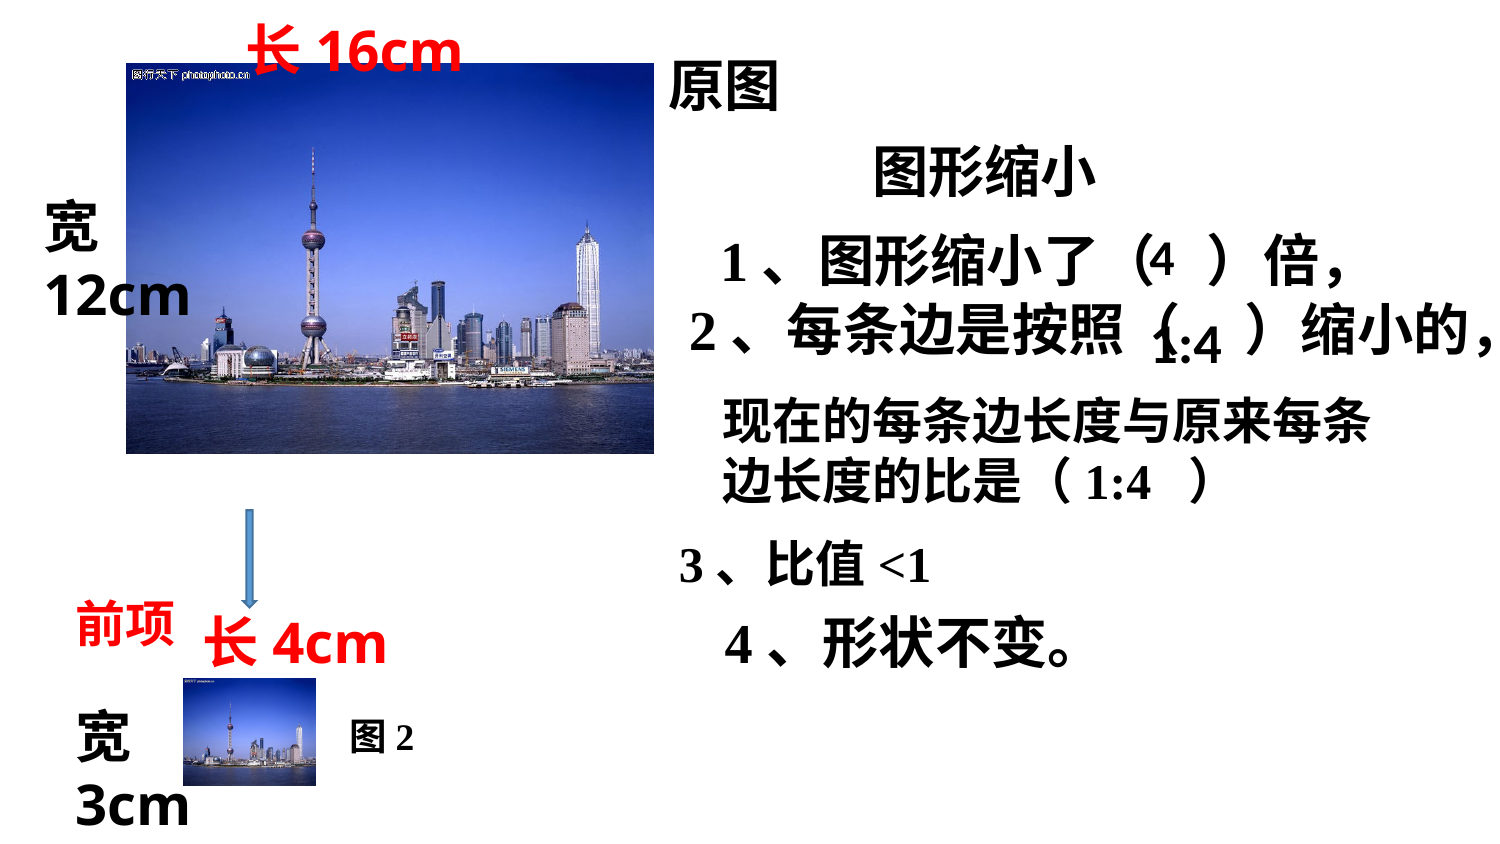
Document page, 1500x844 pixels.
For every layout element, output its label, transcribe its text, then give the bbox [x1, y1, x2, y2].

text_box 图2 [334, 705, 447, 766]
text_box 宽12cm [28, 184, 126, 335]
text_box 前项 [60, 585, 709, 660]
text_box 现在的每条边长度与原来每条边长度的比是（1:4 ） [707, 381, 1426, 577]
text_box 原图 [653, 42, 805, 125]
text_box [240, 509, 259, 609]
picture [126, 63, 654, 454]
text_box 1:4 [1134, 300, 1278, 383]
text_box 2、每条边是按照（ ）缩小的， [674, 191, 1500, 752]
text_box 1、图形缩小了（ ）倍， [705, 217, 1391, 300]
text_box 图形缩小 [857, 129, 1113, 212]
text_box 4、形状不变。 [709, 600, 1119, 683]
text_box 长4cm [187, 660, 414, 683]
picture [183, 678, 316, 786]
text_box 宽3cm [60, 694, 253, 844]
text_box 3、比值<1 [664, 525, 947, 600]
text_box 长16cm [230, 8, 517, 63]
